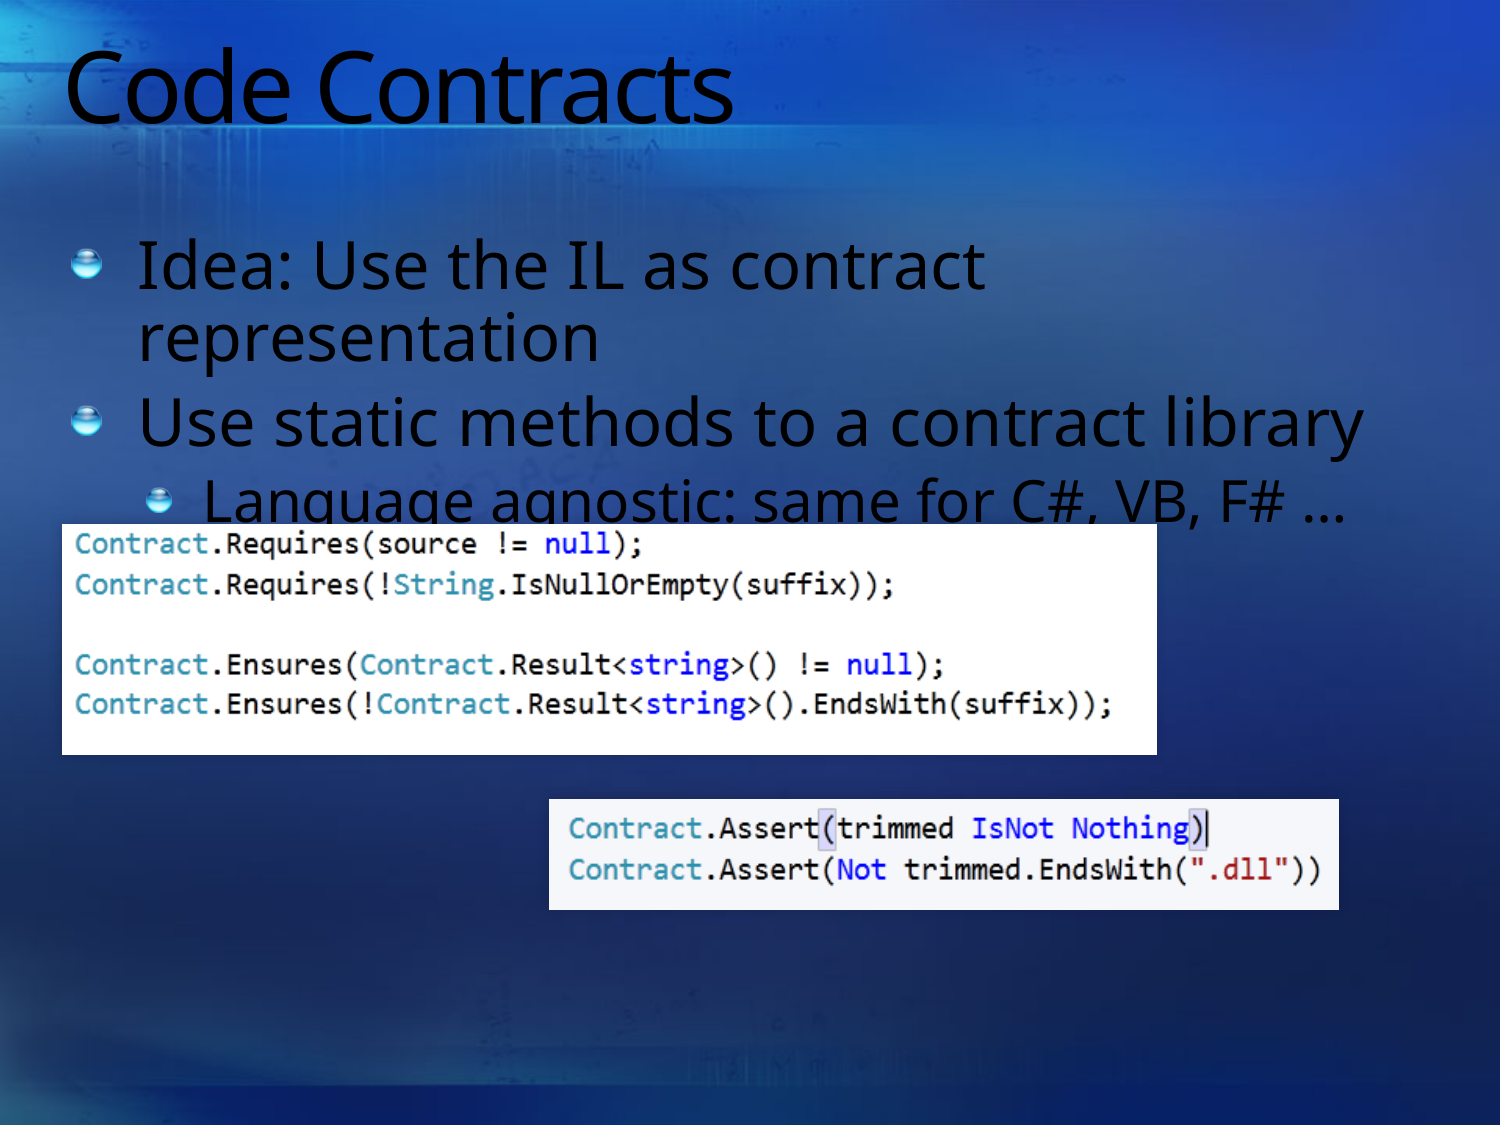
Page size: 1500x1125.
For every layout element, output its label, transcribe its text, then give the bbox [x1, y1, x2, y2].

picture [0, 0, 1500, 1125]
list Idea: Use the IL as contract representation Use static methods to a contract library Language agnostic: same for C#, VB, F# … [62, 231, 1438, 560]
title Code Contracts [62, 37, 1438, 147]
